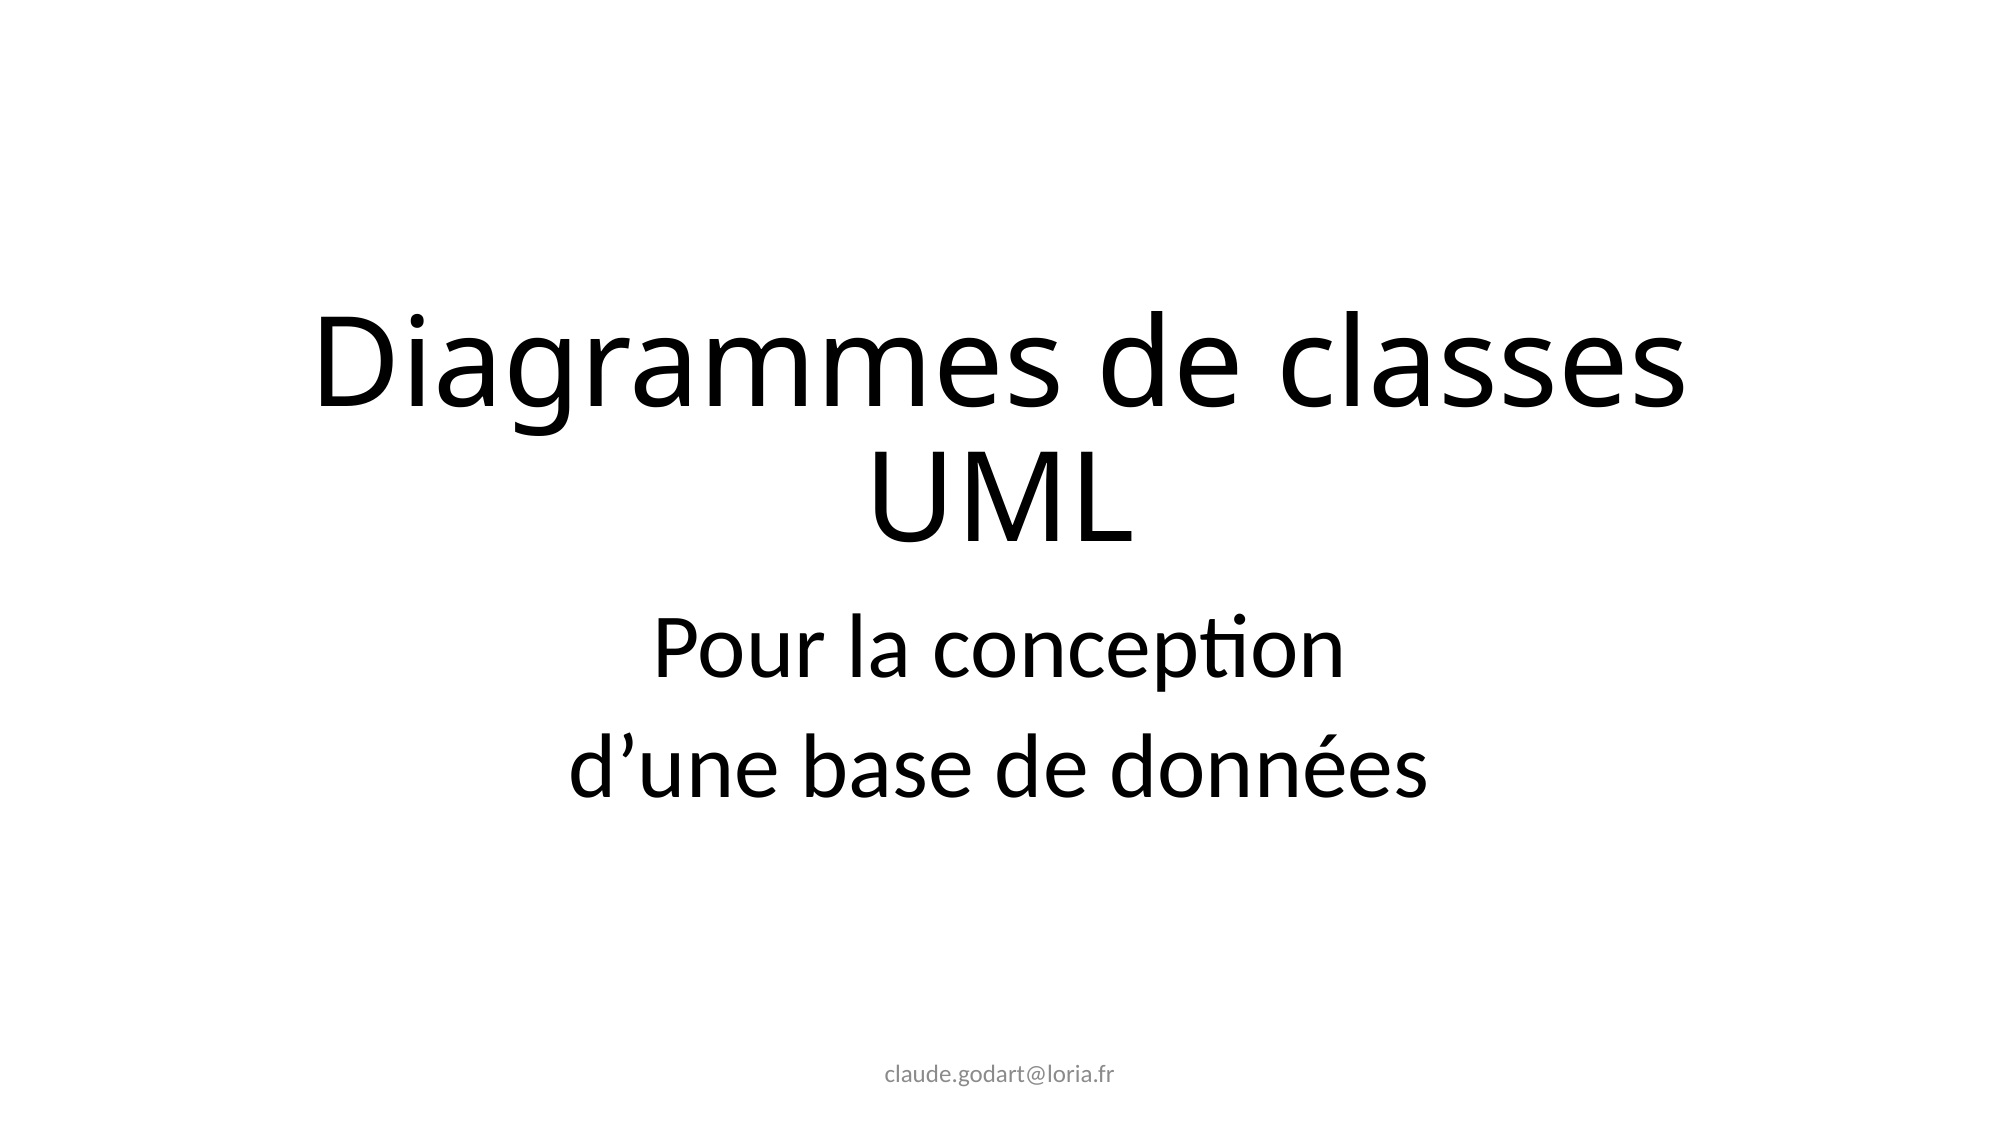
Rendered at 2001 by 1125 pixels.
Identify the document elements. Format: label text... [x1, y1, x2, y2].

subtitle Pour la conception d’une base de données [249, 590, 1750, 863]
footer claude.godart@loria.fr [662, 1042, 1338, 1103]
title Diagrammes de classes UML [249, 184, 1750, 576]
